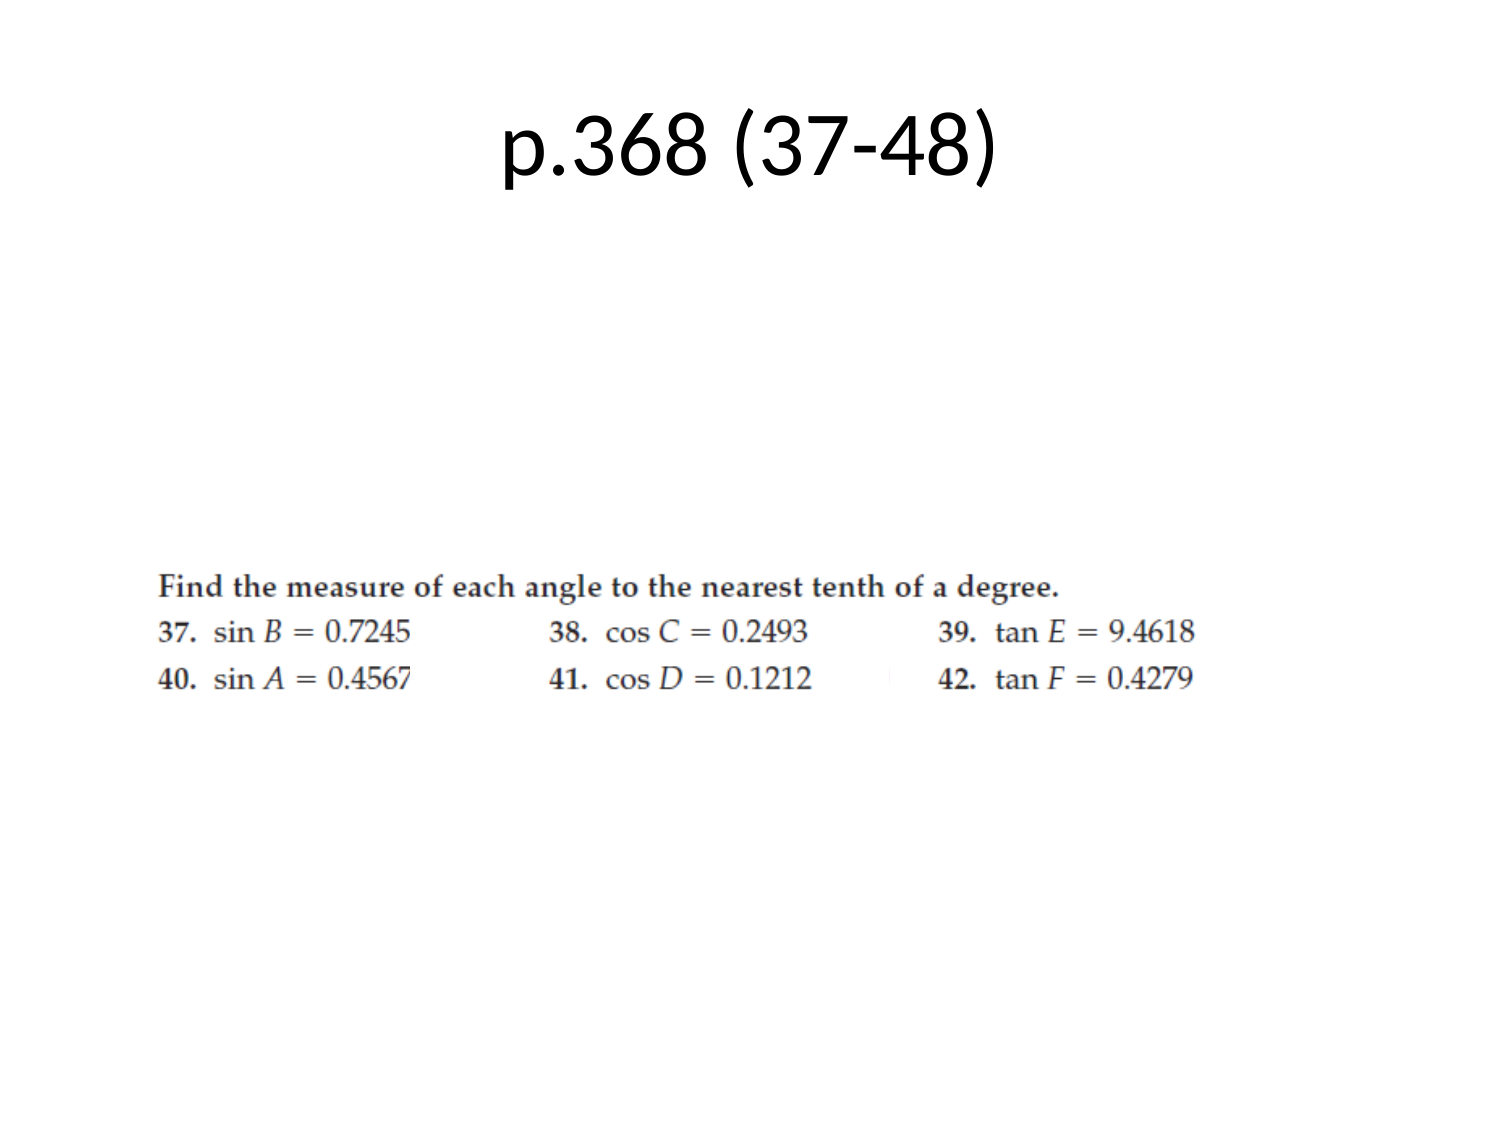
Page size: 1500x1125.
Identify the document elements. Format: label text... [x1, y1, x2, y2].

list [149, 549, 1288, 713]
title p.368 (37-48) [75, 45, 1425, 233]
